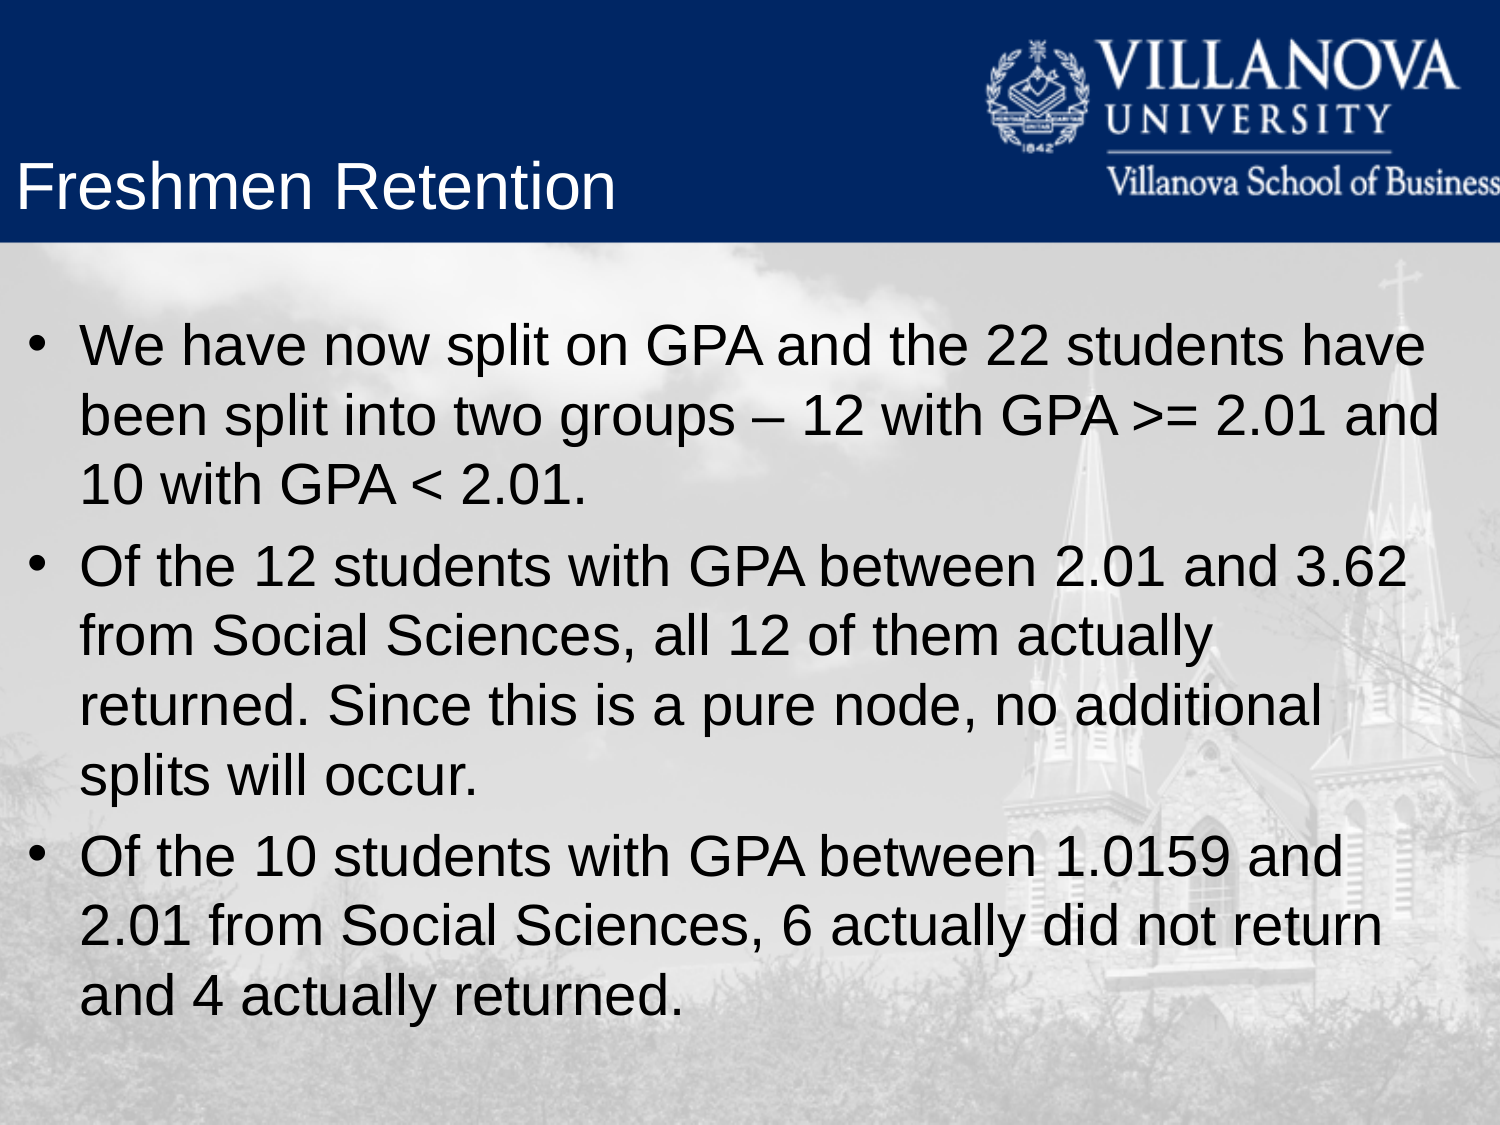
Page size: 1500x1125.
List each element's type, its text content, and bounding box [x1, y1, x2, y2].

list We have now split on GPA and the 22 students have been split into two groups – 12 with GPA >= 2.01 and 10 with GPA < 2.01. Of the 12 students with GPA between 2.01 and 3.62 from Social Sciences, all 12 of them actually returned. Since this is a pure node, no additional splits will occur. Of the 10 students with GPA between 1.0159 and 2.01 from Social Sciences, 6 actually did not return and 4 actually returned. [12, 299, 1463, 1038]
text_box Freshmen Retention [0, 50, 1350, 238]
picture [0, 0, 1500, 1125]
